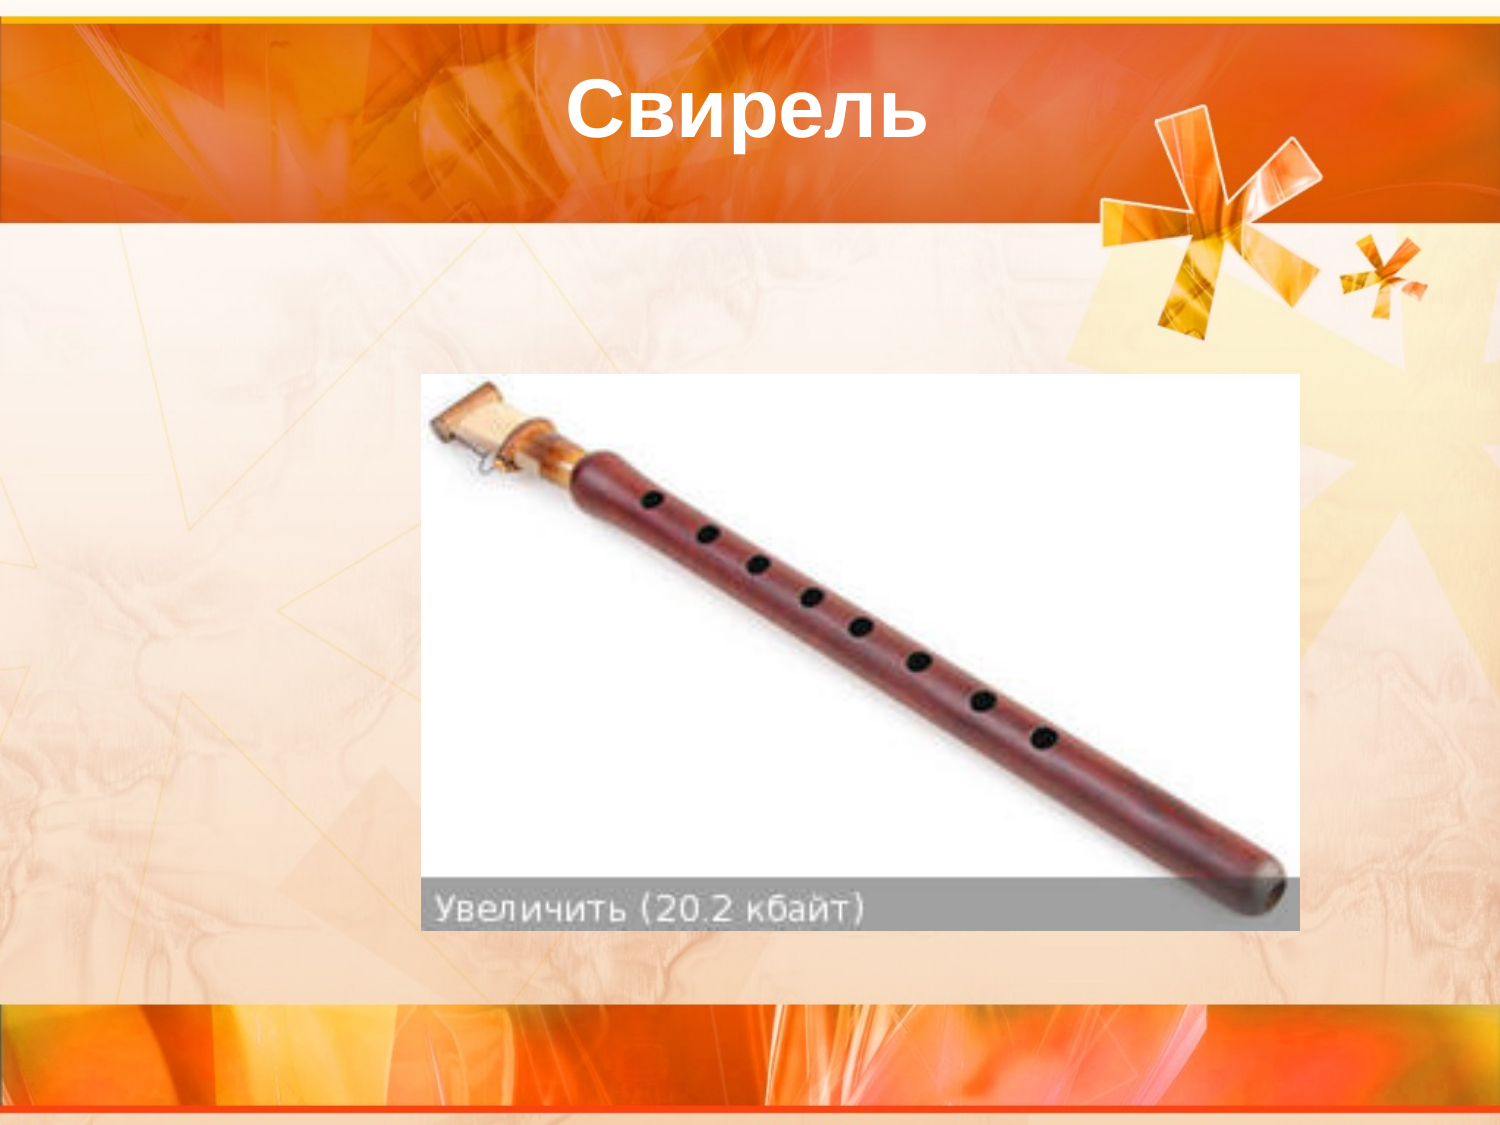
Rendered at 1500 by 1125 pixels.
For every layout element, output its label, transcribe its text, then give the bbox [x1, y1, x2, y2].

picture [0, 0, 1500, 1125]
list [421, 374, 1300, 932]
title Свирель [70, 26, 1426, 282]
